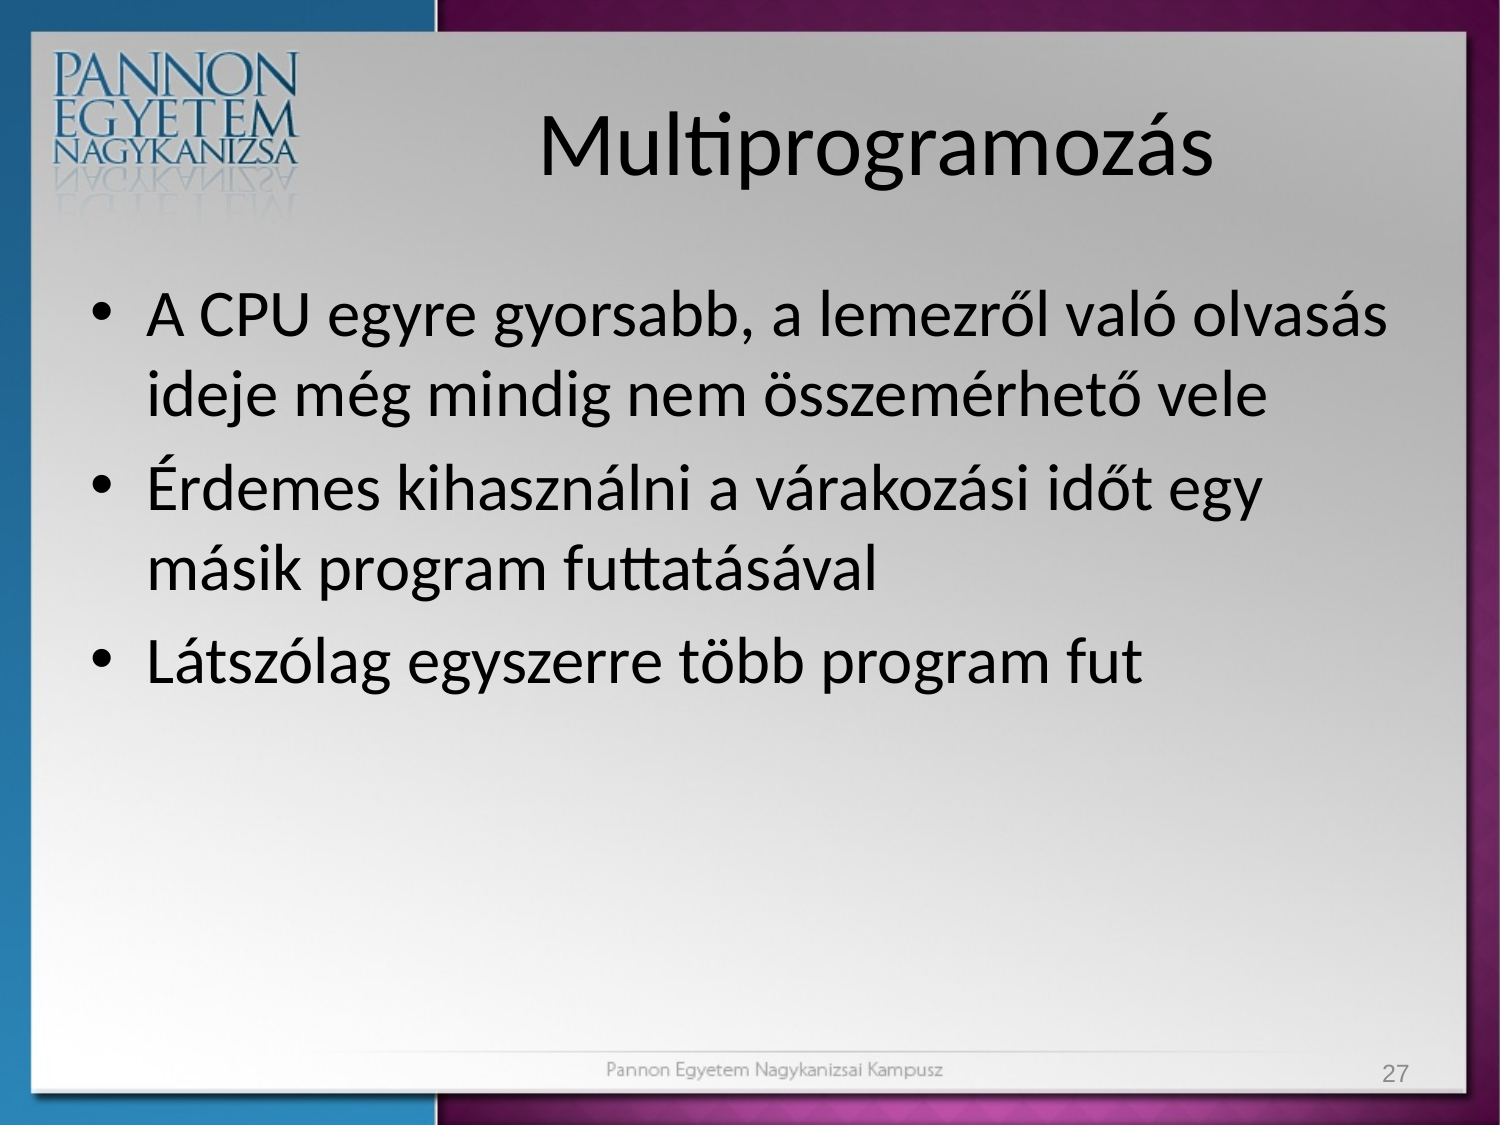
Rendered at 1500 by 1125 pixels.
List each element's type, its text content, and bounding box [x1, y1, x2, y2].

list A CPU egyre gyorsabb, a lemezről való olvasás ideje még mindig nem összemérhető vele Érdemes kihasználni a várakozási időt egy másik program futtatásával Látszólag egyszerre több program fut [75, 262, 1425, 1038]
slide_number 27 [1074, 1042, 1425, 1103]
picture [0, 0, 1500, 1125]
title Multiprogramozás [328, 45, 1425, 233]
